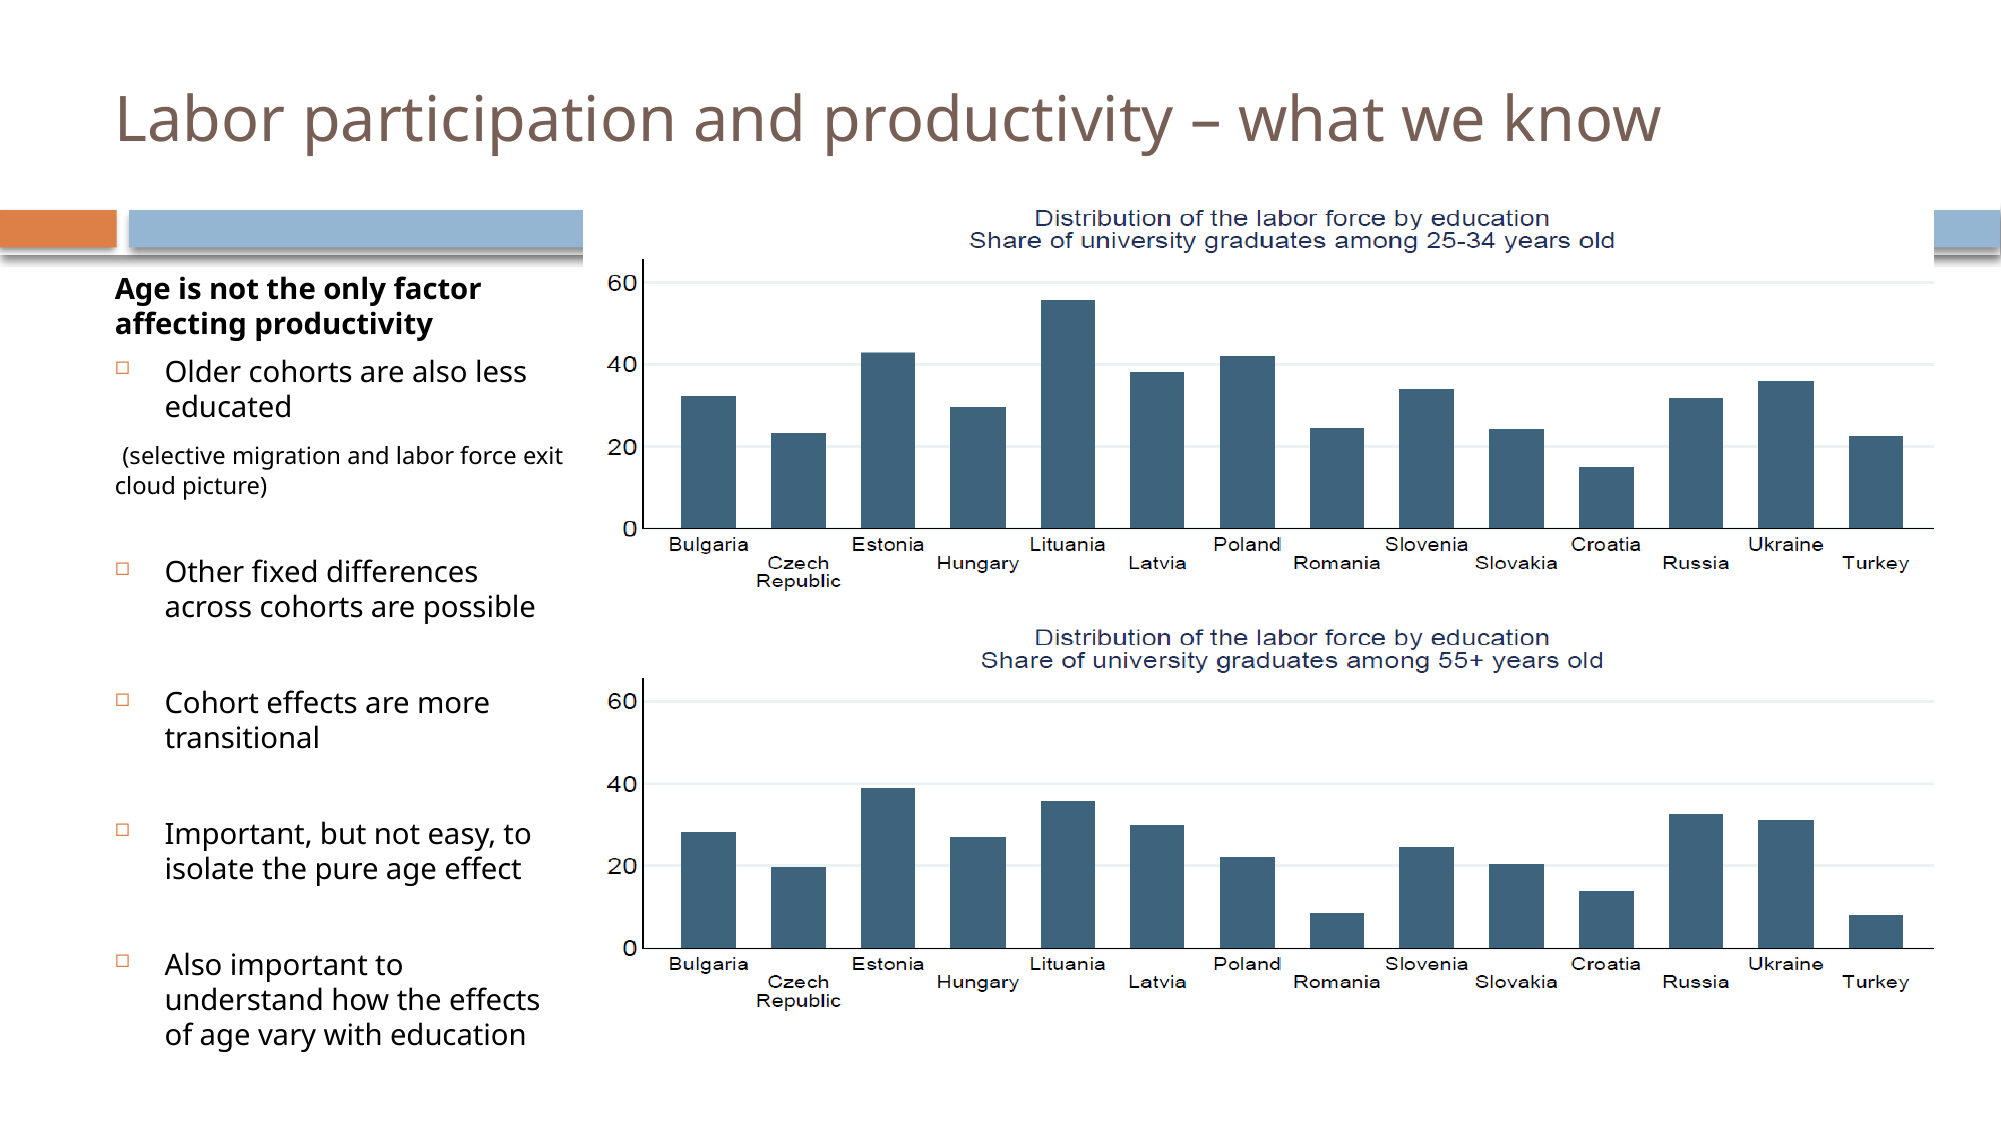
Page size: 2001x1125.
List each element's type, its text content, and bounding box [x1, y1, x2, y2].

title Labor participation and productivity – what we know [99, 45, 1900, 188]
list Age is not the only factor affecting productivity Older cohorts are also less educated (selective migration and labor force exit cloud picture) Other fixed differences across cohorts are possible Cohort effects are more transitional Important, but not easy, to isolate the pure age effect Also important to understand how the effects of age vary with education [99, 262, 584, 1075]
picture [582, 199, 1934, 1013]
